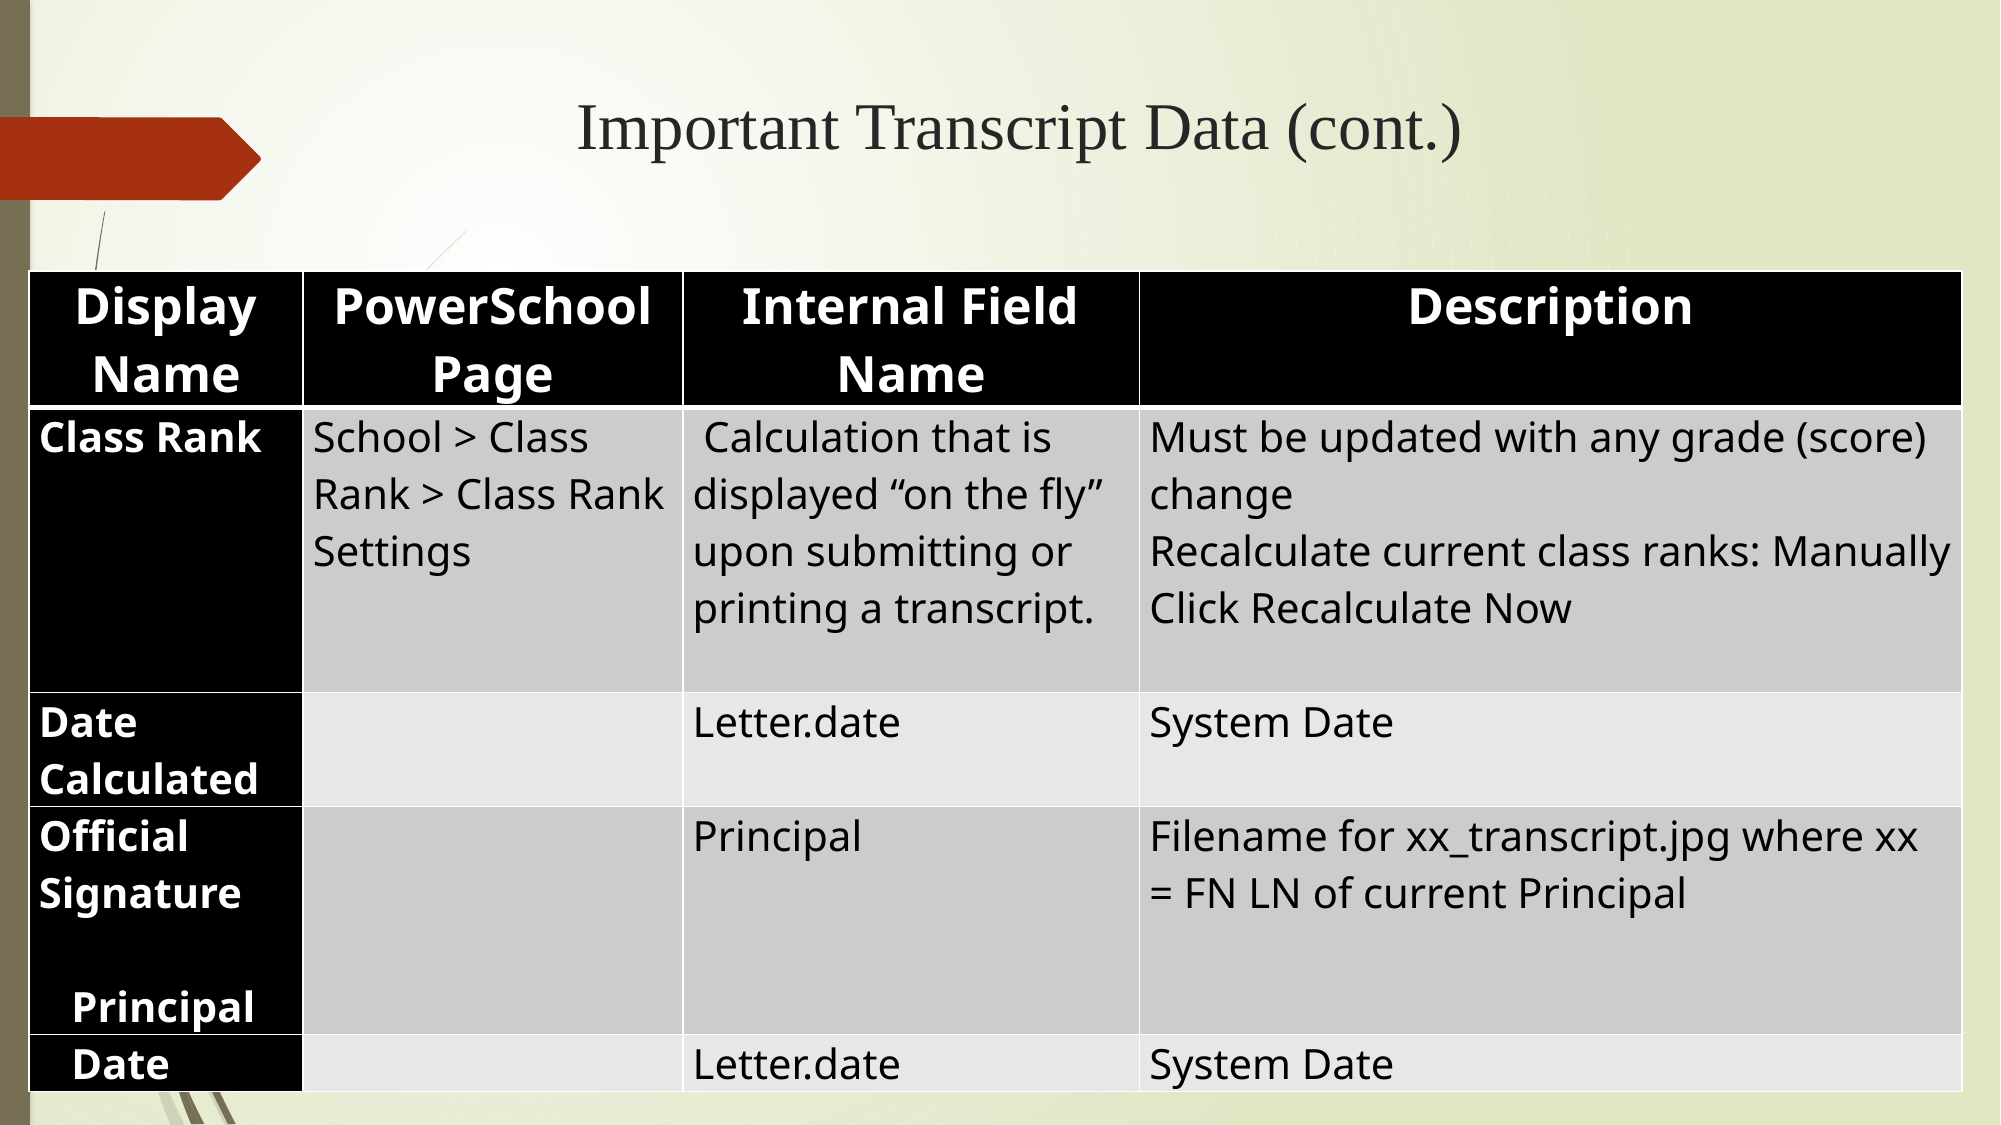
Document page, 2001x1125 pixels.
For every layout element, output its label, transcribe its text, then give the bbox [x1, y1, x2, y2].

table_cell Class Rank [30, 410, 302, 692]
table_cell [304, 1035, 682, 1091]
table_cell System Date [1140, 693, 1961, 806]
table_cell System Date [1140, 1035, 1961, 1091]
table_cell Letter.date [684, 693, 1139, 806]
table_header PowerSchool Page [304, 272, 682, 405]
table_cell Must be updated with any grade (score) change Recalculate current class ranks: Manually Click Recalculate Now [1140, 410, 1961, 692]
table_header Display Name [30, 272, 302, 405]
table_cell Date Calculated [30, 693, 302, 806]
table_cell [304, 693, 682, 806]
table_cell Letter.date [684, 1035, 1139, 1091]
table_cell Principal [684, 807, 1139, 1034]
table_cell School > Class Rank > Class Rank Settings [304, 410, 682, 692]
table_cell Filename for xx_transcript.jpg where xx = FN LN of current Principal [1140, 807, 1961, 1034]
table_cell Calculation that is displayed “on the fly” upon submitting or printing a transcript. [684, 410, 1139, 692]
table_header Internal Field Name [684, 272, 1139, 405]
table_cell [304, 807, 682, 1034]
table_cell Official Signature Principal [30, 807, 302, 1034]
table_cell Date [30, 1035, 302, 1091]
title Important Transcript Data (cont.) [158, 75, 1884, 222]
table_header Description [1140, 272, 1961, 405]
